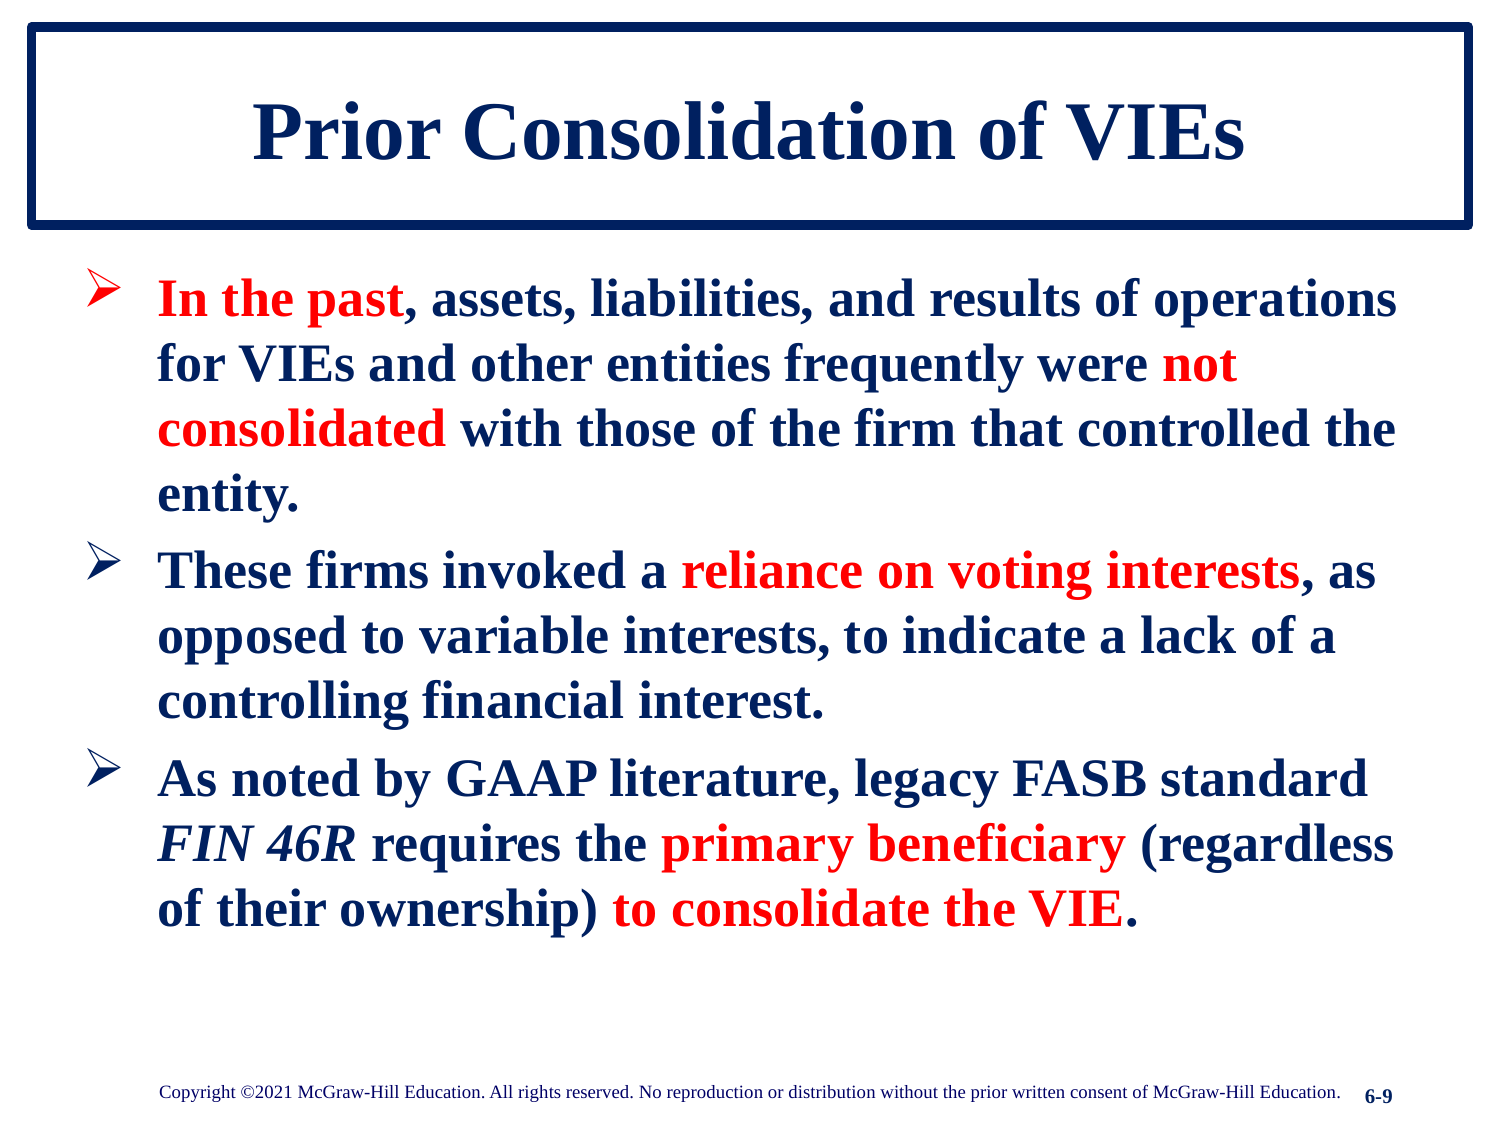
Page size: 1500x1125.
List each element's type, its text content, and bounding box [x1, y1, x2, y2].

list In the past, assets, liabilities, and results of operations for VIEs and other entities frequently were not consolidated with those of the firm that controlled the entity. These firms invoked a reliance on voting interests, as opposed to variable interests, to indicate a lack of a controlling financial interest. As noted by GAAP literature, legacy FASB standard FIN 46R requires the primary beneficiary (regardless of their ownership) to consolidate the VIE. [67, 254, 1433, 1065]
text_box Copyright ©2021 McGraw-Hill Education. All rights reserved. No reproduction or distribution without the prior written consent of McGraw-Hill Education. [76, 1072, 1424, 1110]
title Prior Consolidation of VIEs [27, 22, 1473, 230]
slide_number 6-9 [1350, 1074, 1438, 1125]
